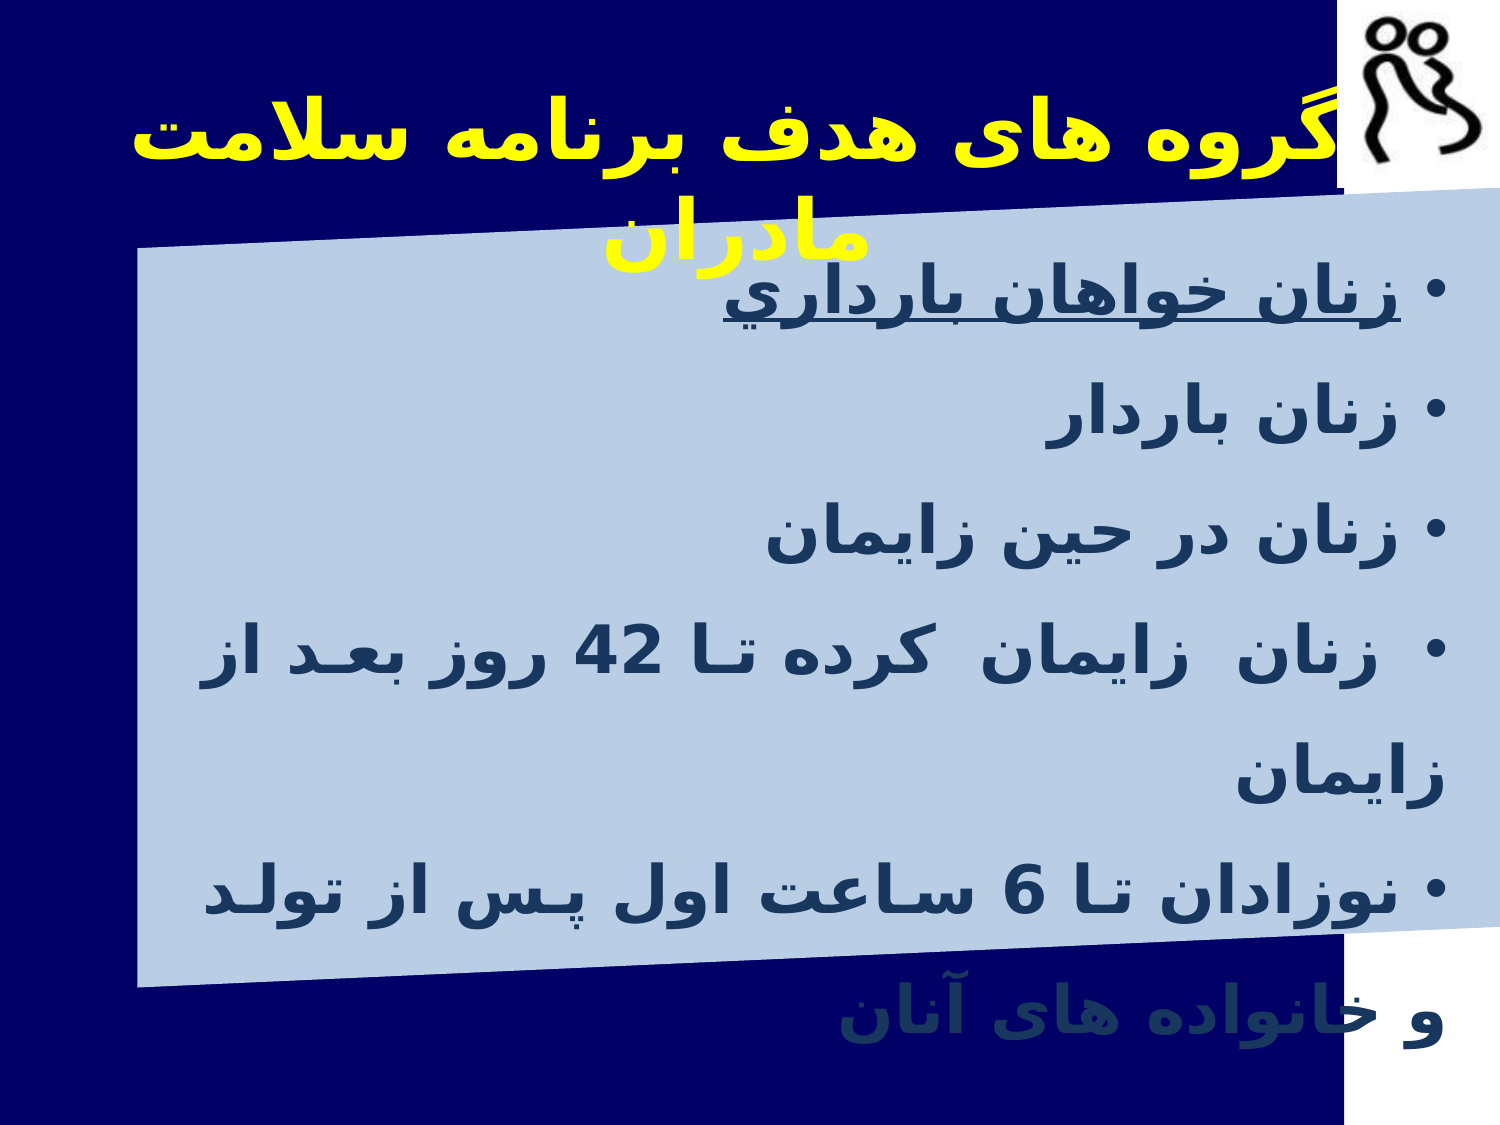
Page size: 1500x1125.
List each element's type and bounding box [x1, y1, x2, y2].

text_box [0, 0, 1500, 1125]
picture [1337, 0, 1500, 188]
